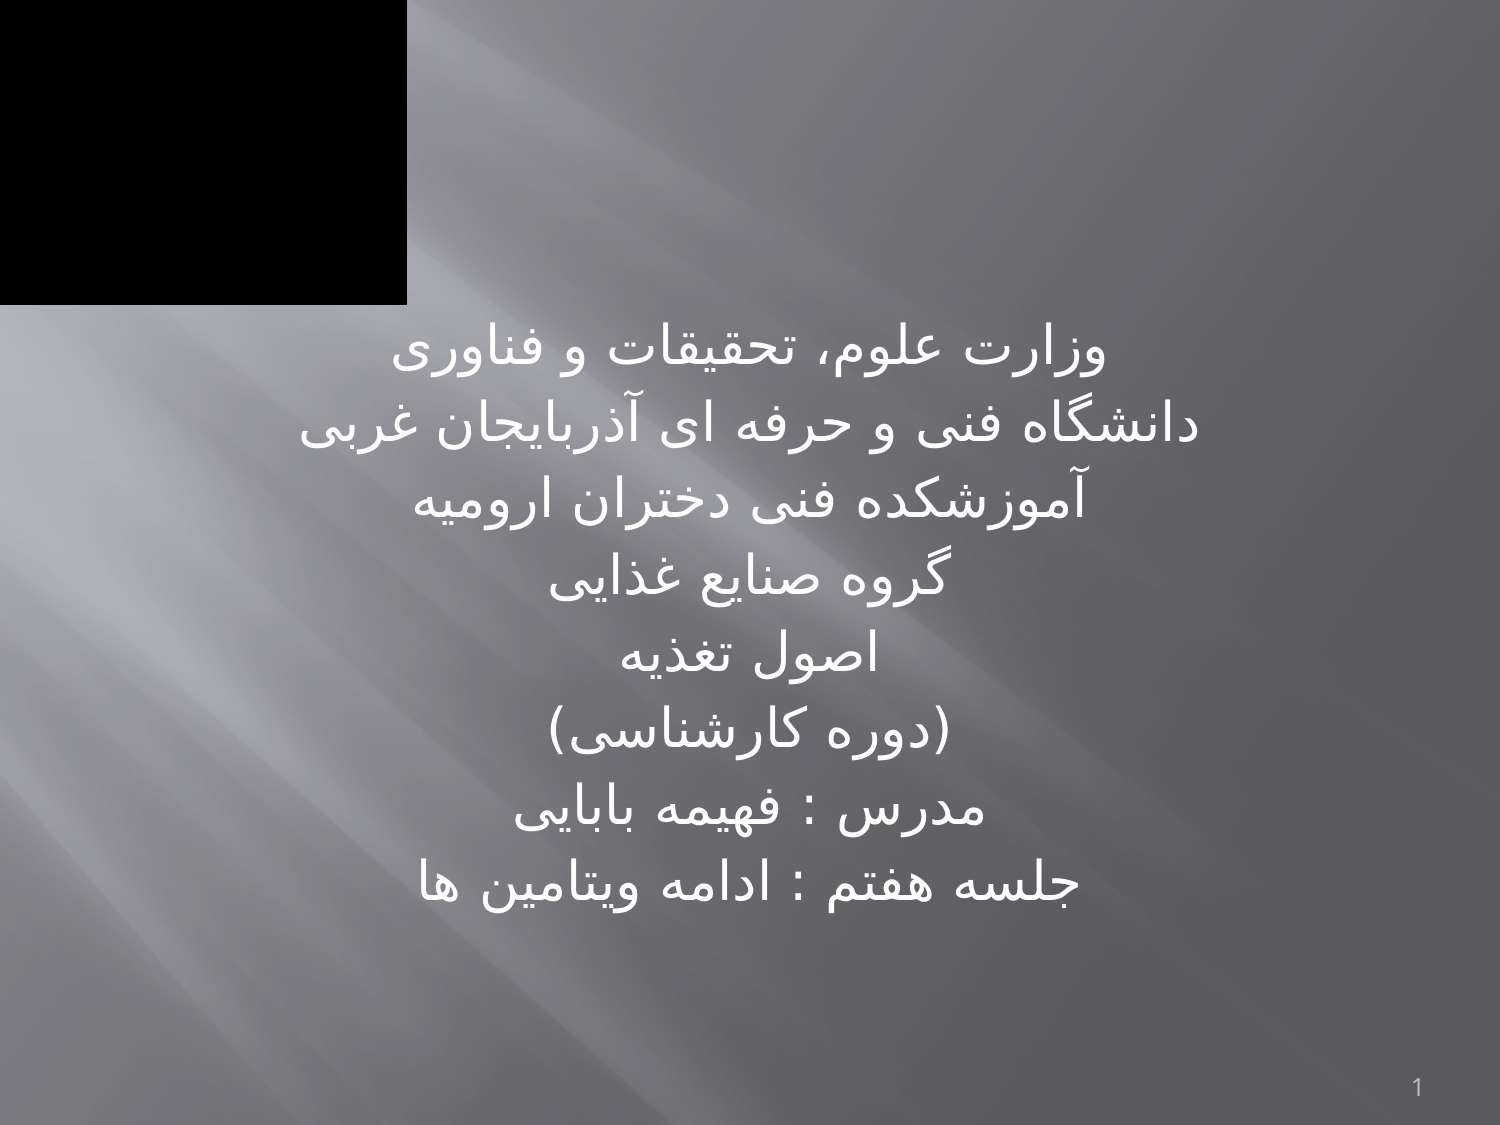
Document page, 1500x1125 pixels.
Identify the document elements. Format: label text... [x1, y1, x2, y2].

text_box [0, 0, 408, 306]
subtitle وزارت علوم، تحقیقات و فناوری دانشگاه فنی و حرفه ای آذربایجان غربی آموزشکده فنی دختران ارومیه گروه صنایع غذایی اصول تغذیه (دوره کارشناسی) مدرس : فهیمه بابایی جلسه هفتم : ادامه ویتامین ها [225, 302, 1275, 925]
slide_number 1 [1299, 1052, 1425, 1113]
